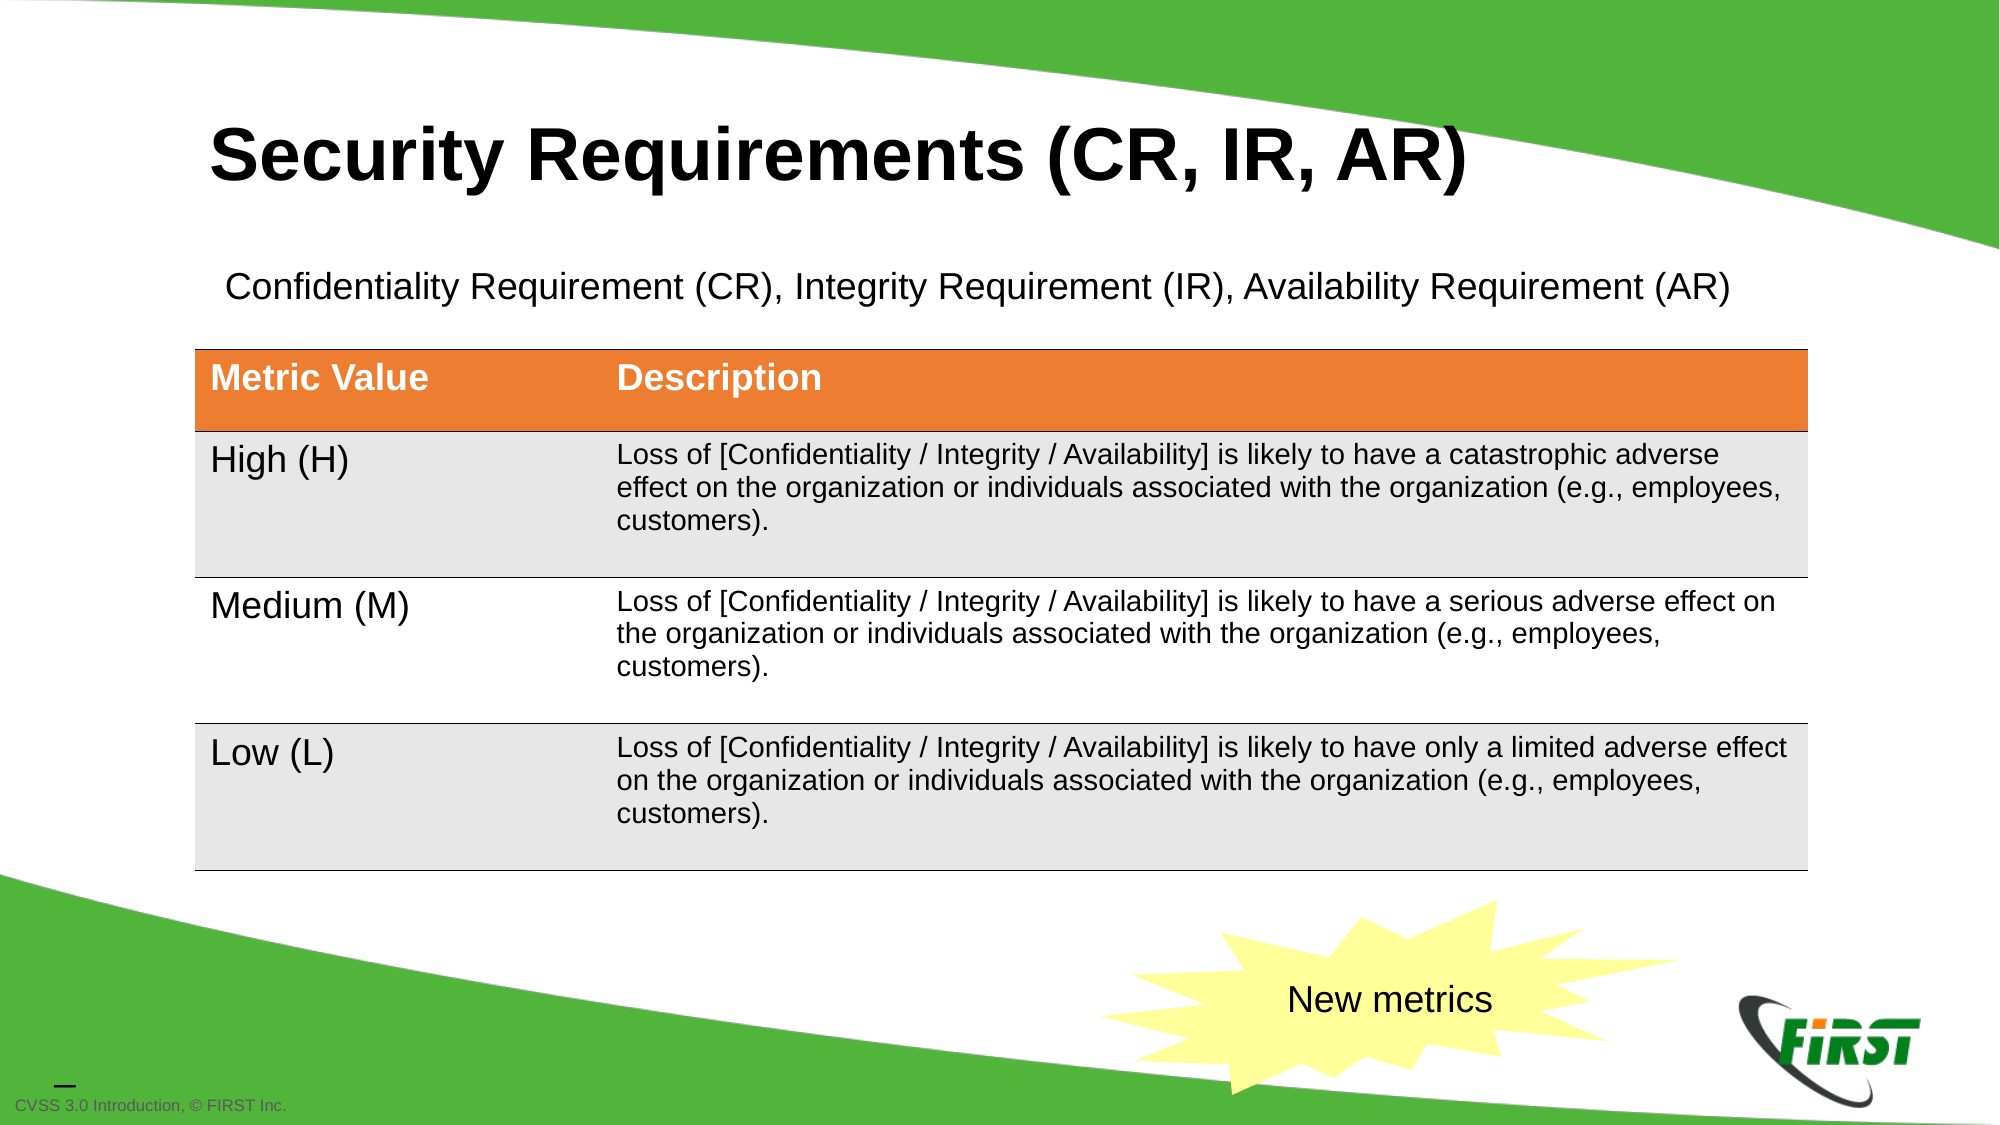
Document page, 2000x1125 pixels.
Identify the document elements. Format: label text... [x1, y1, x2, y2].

table_header Description [602, 350, 1808, 431]
table_cell Medium (M) [195, 578, 602, 723]
picture [0, 0, 2000, 1125]
table_cell Loss of [Confidentiality / Integrity / Availability] is likely to have only a limited adverse effect on the organization or individuals associated with the organization (e.g., employees, customers). [602, 724, 1808, 870]
table_cell Loss of [Confidentiality / Integrity / Availability] is likely to have a catastrophic adverse effect on the organization or individuals associated with the organization (e.g., employees, customers). [602, 432, 1808, 577]
text_box New metrics [1100, 899, 1681, 1095]
text_box Confidentiality Requirement (CR), Integrity Requirement (IR), Availability Requirement (AR) [209, 254, 1815, 315]
table_cell Low (L) [195, 724, 602, 870]
table_cell High (H) [195, 432, 602, 577]
text_box Security Requirements (CR, IR, AR) [195, 90, 2000, 228]
text_box _ [39, 1035, 100, 1096]
table_cell Loss of [Confidentiality / Integrity / Availability] is likely to have a serious adverse effect on the organization or individuals associated with the organization (e.g., employees, customers). [602, 578, 1808, 723]
table_header Metric Value [195, 350, 602, 431]
